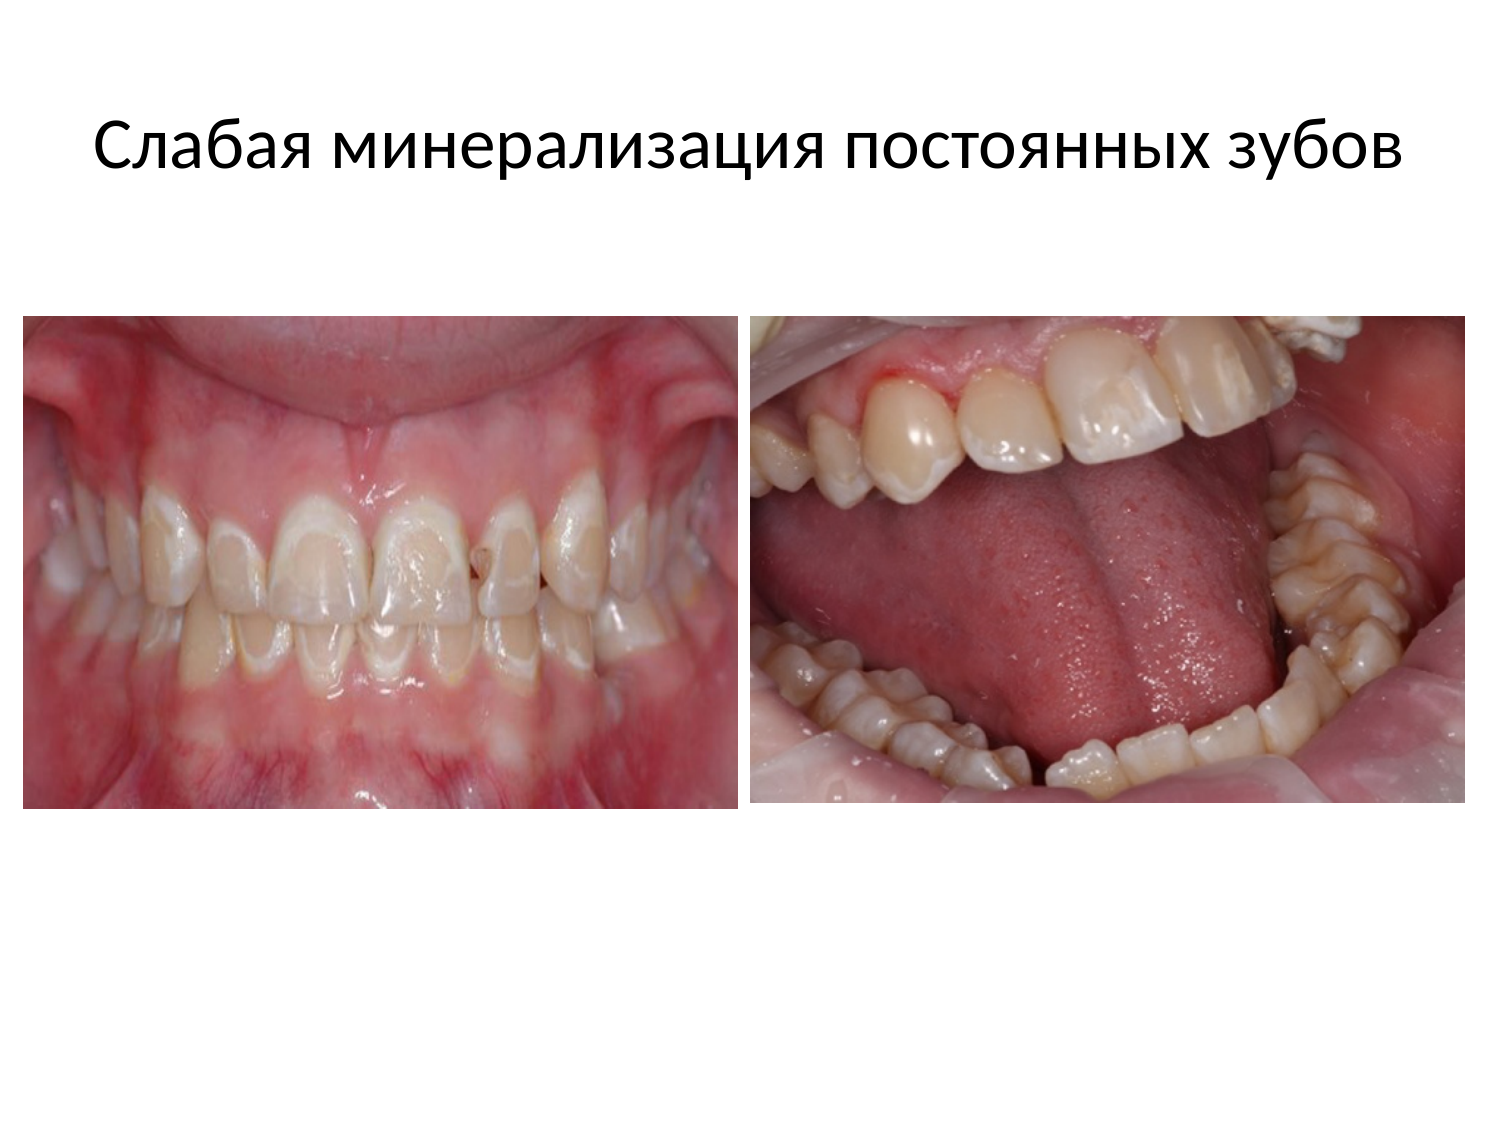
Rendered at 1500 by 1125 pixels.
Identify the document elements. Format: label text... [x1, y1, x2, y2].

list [23, 316, 738, 810]
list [749, 316, 1466, 803]
title Слабая минерализация постоянных зубов [74, 44, 1426, 233]
